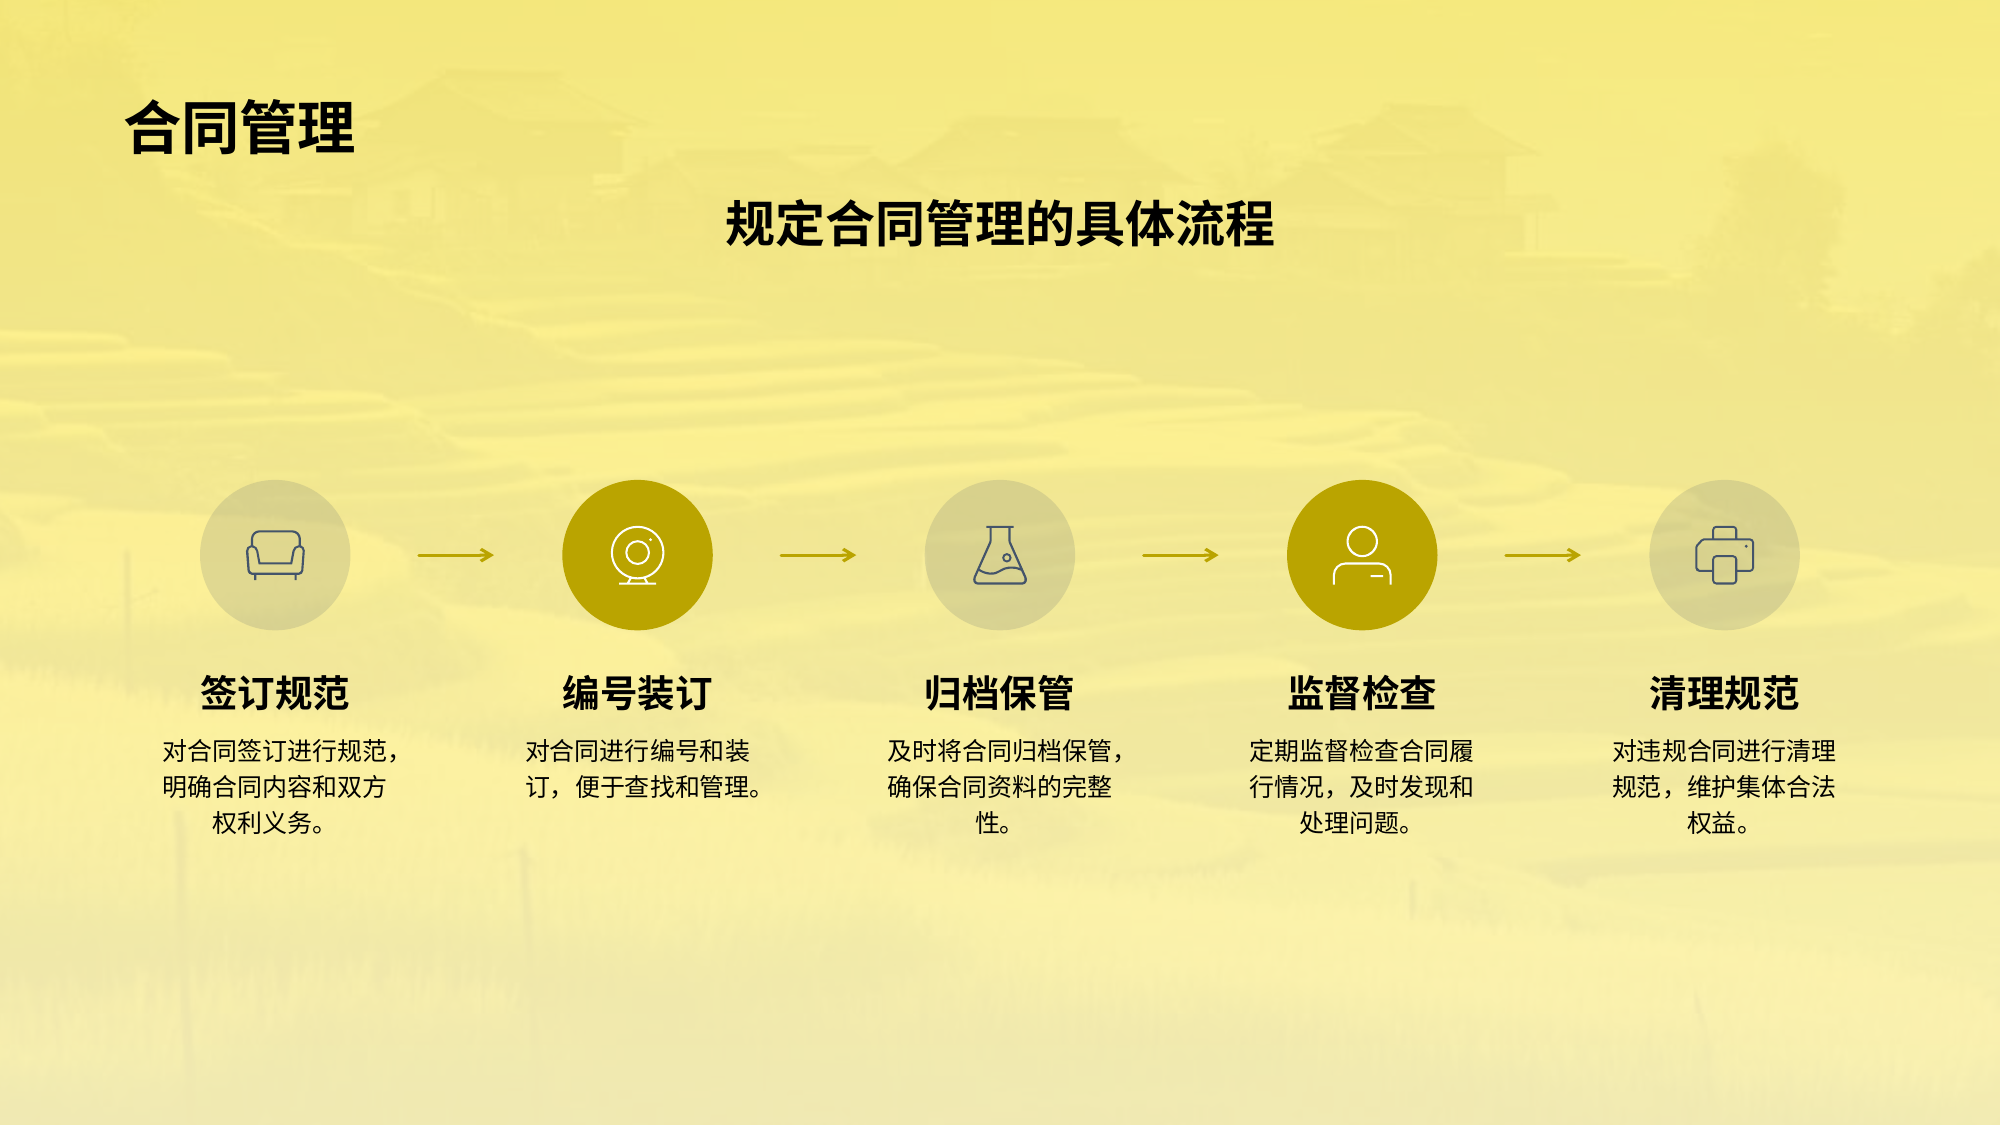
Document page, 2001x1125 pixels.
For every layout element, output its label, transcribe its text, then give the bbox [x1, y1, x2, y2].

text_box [110, 185, 1890, 1006]
title 合同管理 [108, 21, 1890, 169]
